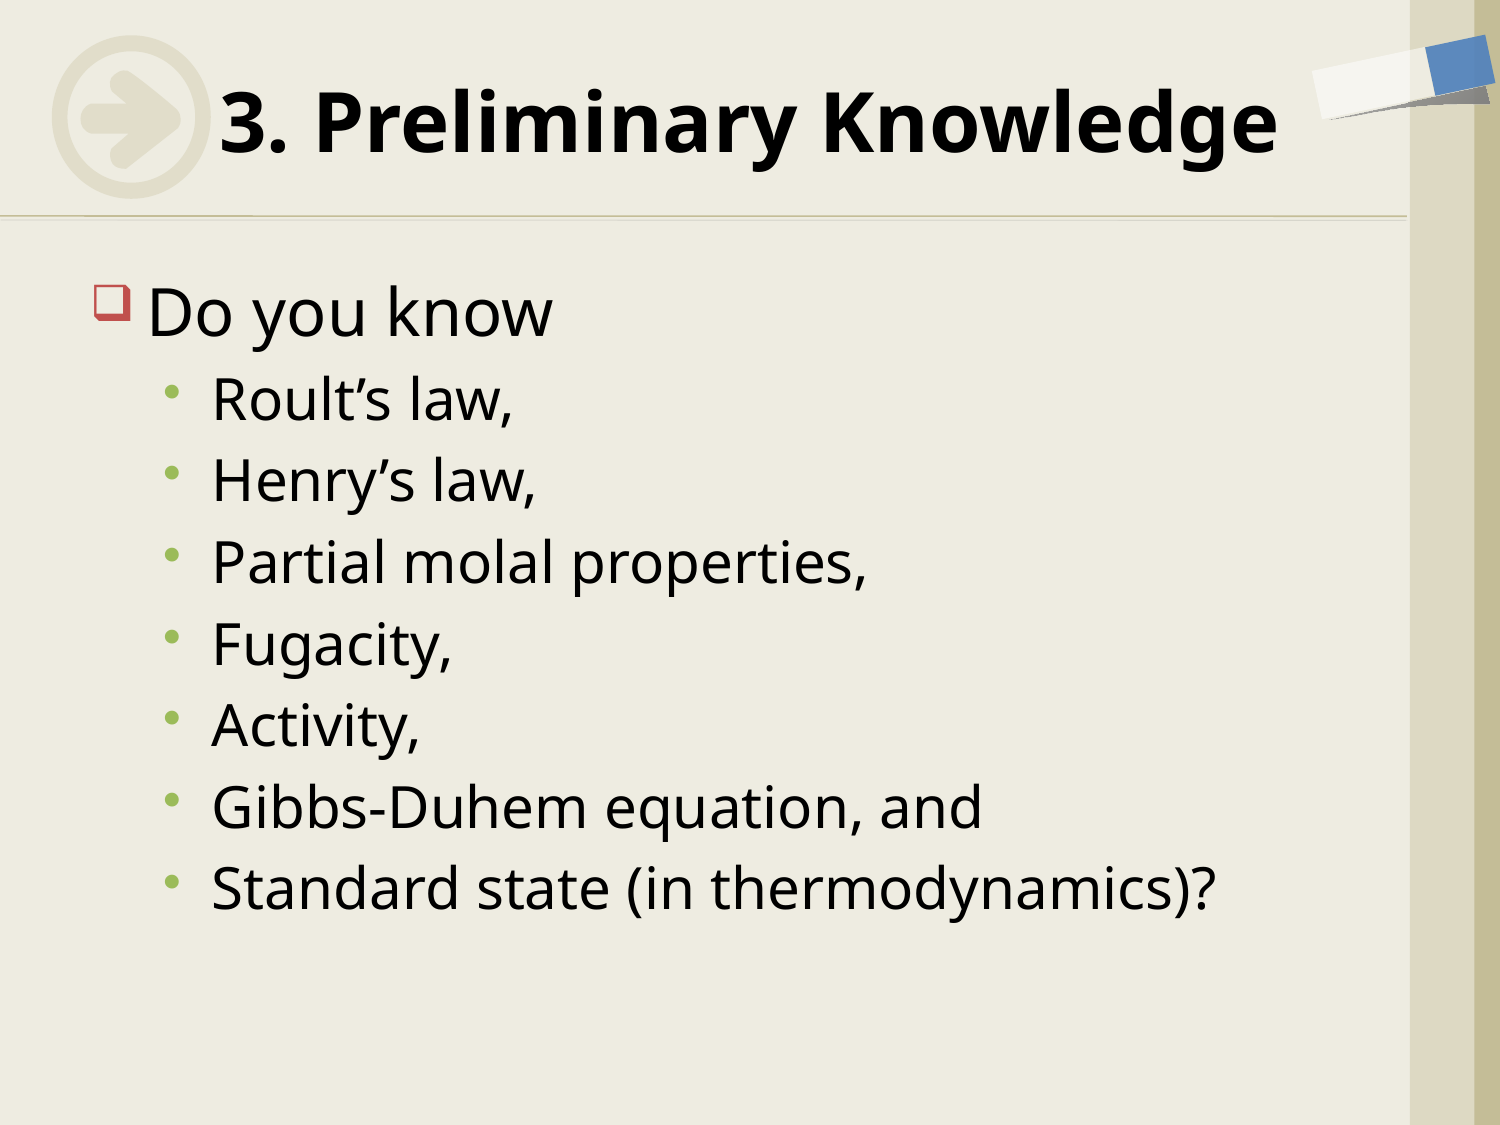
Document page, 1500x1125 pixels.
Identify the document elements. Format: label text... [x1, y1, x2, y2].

list Do you know Roult’s law, Henry’s law, Partial molal properties, Fugacity, Activity, Gibbs-Duhem equation, and Standard state (in thermodynamics)? [75, 262, 1406, 1005]
title 3. Preliminary Knowledge [75, 24, 1425, 213]
